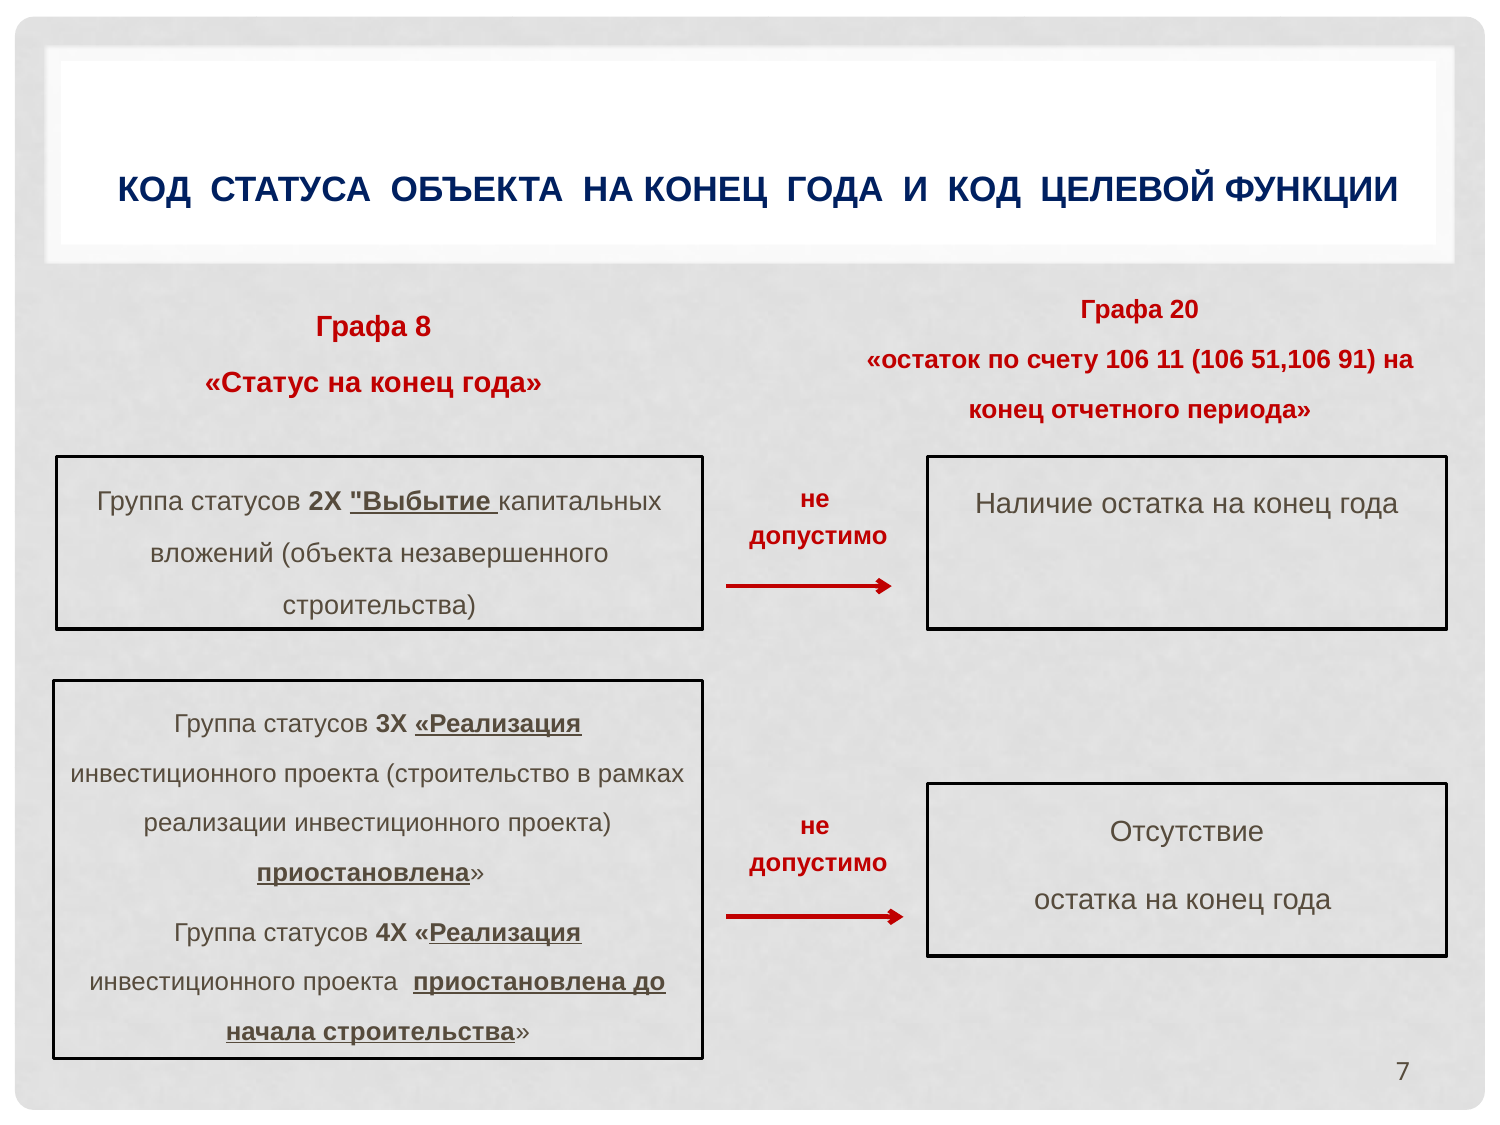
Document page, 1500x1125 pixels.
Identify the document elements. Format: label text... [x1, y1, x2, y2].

slide_number 7 [1074, 1042, 1425, 1103]
text_box не допустимо [713, 456, 916, 560]
text_box не допустимо [713, 783, 916, 887]
list Графа 8 «Статус на конец года» [147, 278, 609, 421]
text_box Графа 20 «остаток по счету 106 11 (106 51,106 91) на конец отчетного периода» [832, 265, 1447, 433]
text_box Наличие остатка на конец года [927, 456, 1447, 629]
title код статуса объекта на конец года и код целевой функции [76, 66, 1425, 256]
text_box Группа статусов 2X "Выбытие капитальных вложений (объекта незавершенного строительства) [56, 456, 703, 629]
text_box Отсутствие остатка на конец года [927, 783, 1447, 956]
text_box Группа статусов 3Х «Реализация инвестиционного проекта (строительство в рамках реализации инвестиционного проекта) приостановлена» Группа статусов 4Х «Реализация инвестиционного проекта приостановлена до начала строительства» [53, 680, 703, 1059]
